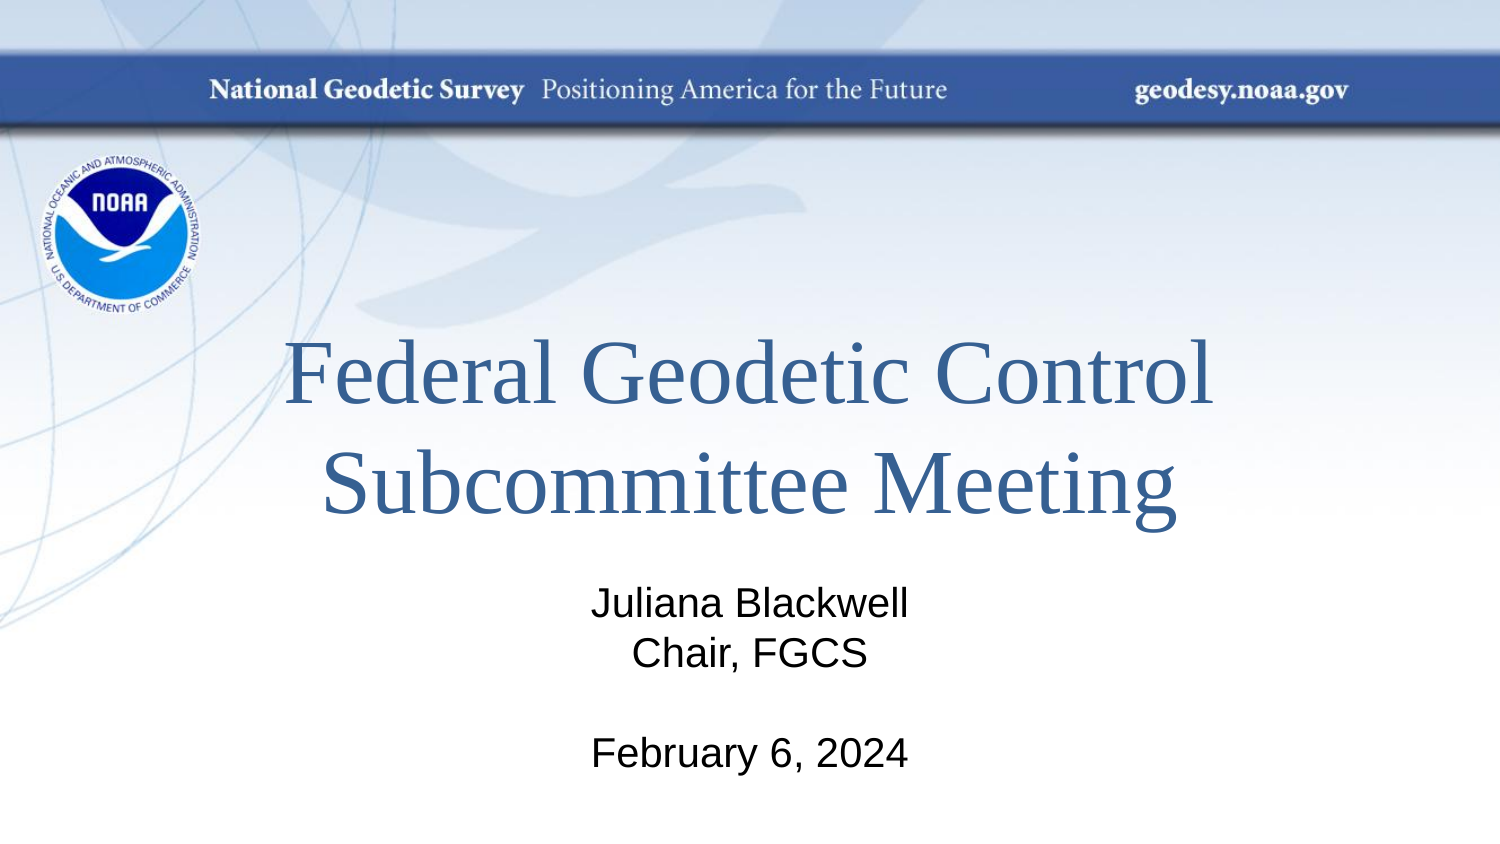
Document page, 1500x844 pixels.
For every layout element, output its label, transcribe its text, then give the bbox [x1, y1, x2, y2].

subtitle Juliana Blackwell Chair, FGCS February 6, 2024 [225, 568, 1275, 778]
picture [0, 0, 1500, 844]
title Federal Geodetic Control Subcommittee Meeting [113, 305, 1387, 539]
